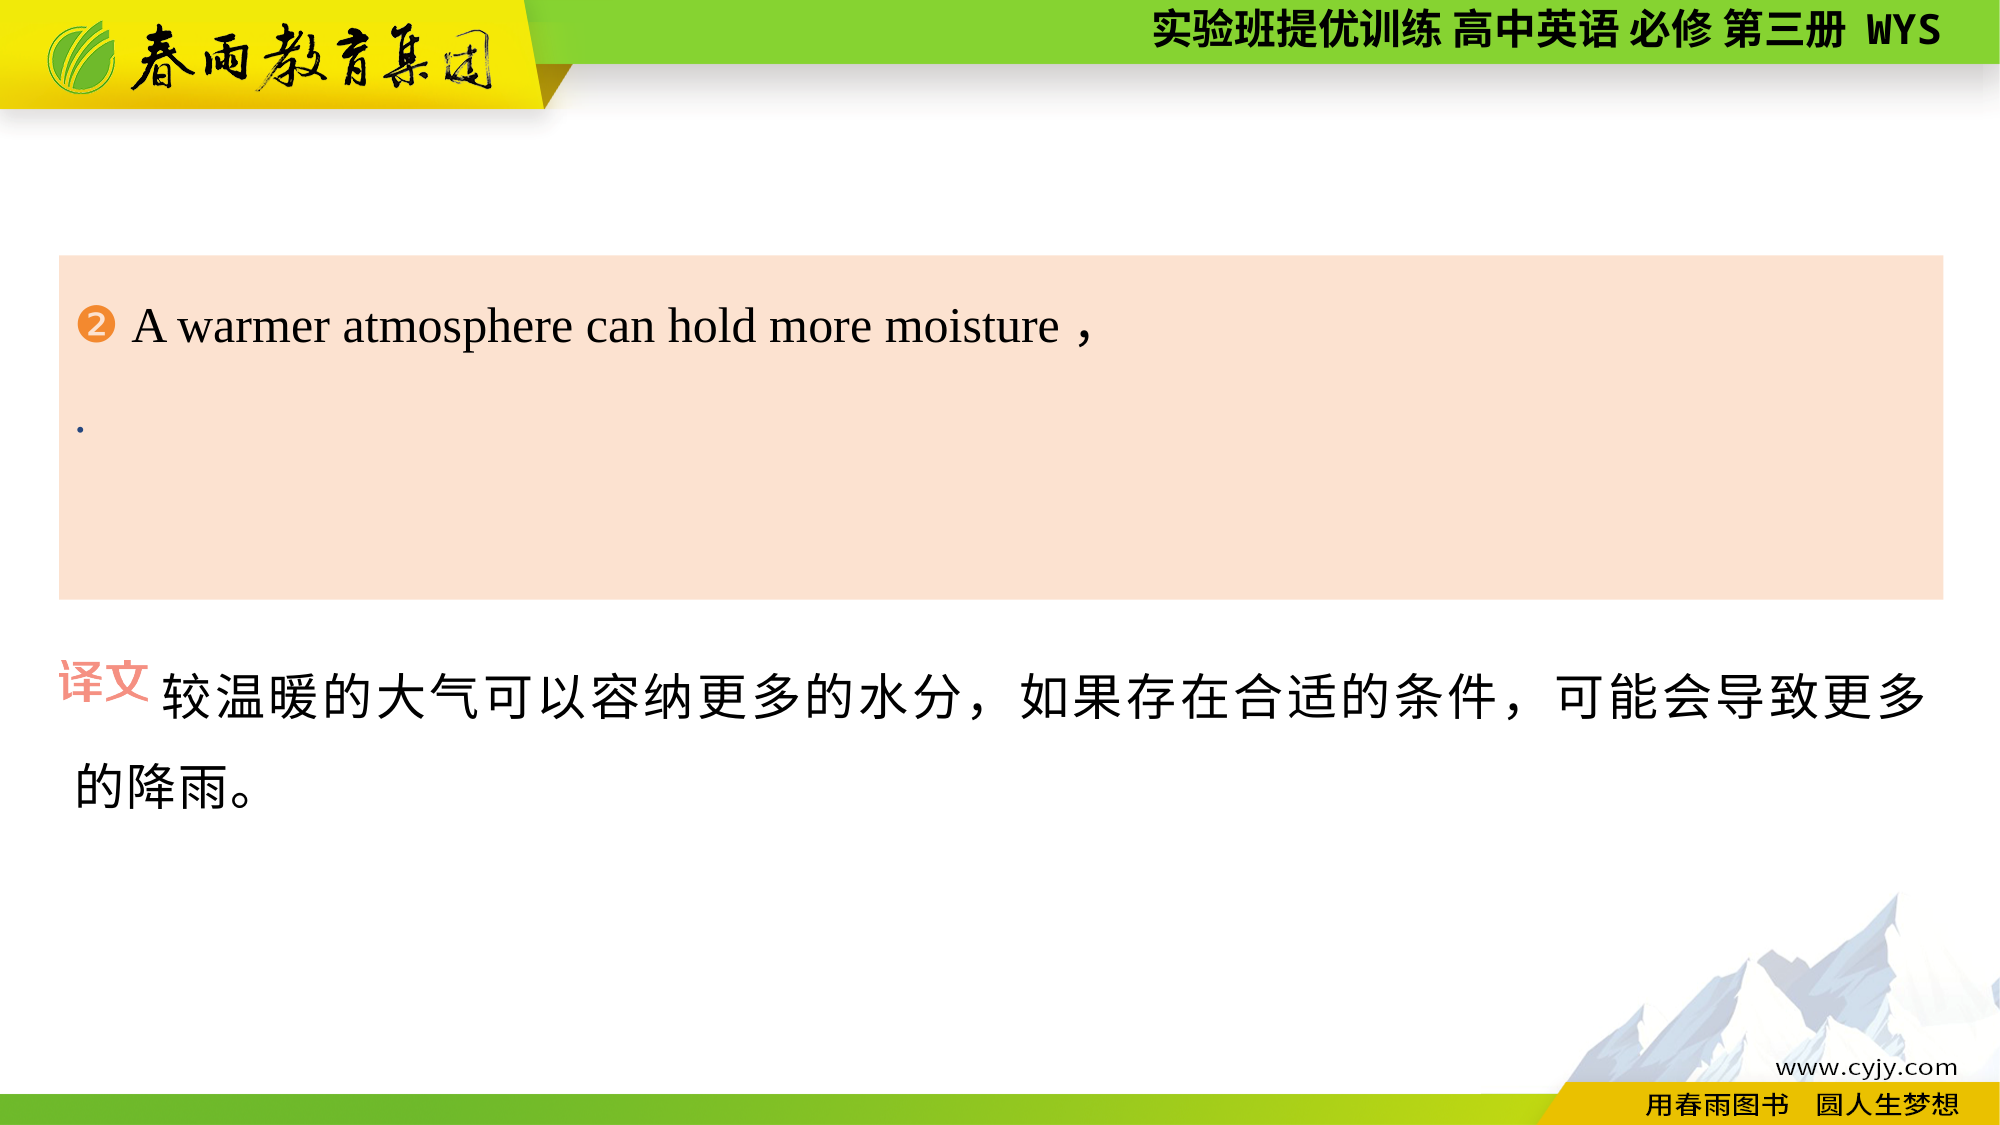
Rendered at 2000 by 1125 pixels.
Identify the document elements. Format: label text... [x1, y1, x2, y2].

text_box 较温暖的大气可以容纳更多的水分，如果存在合适的条件，可能会导致更多的降雨。 [59, 628, 1944, 824]
picture [0, 0, 2000, 1125]
